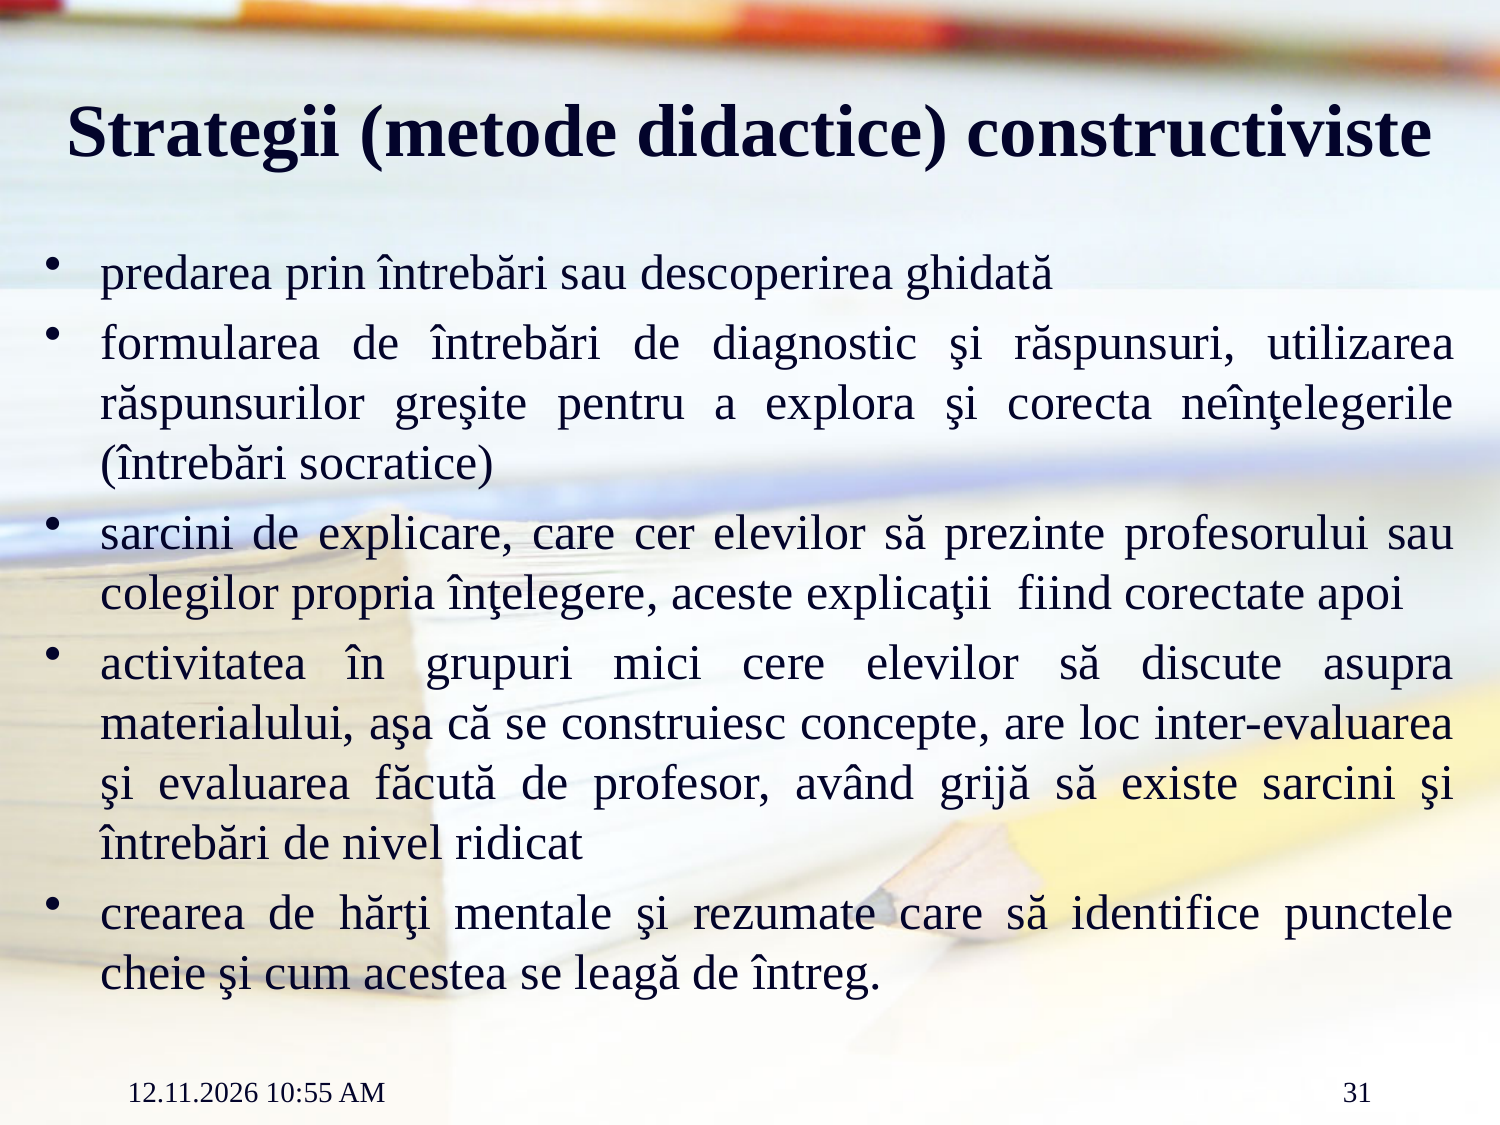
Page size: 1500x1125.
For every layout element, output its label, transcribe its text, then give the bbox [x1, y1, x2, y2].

list predarea prin întrebări sau descoperirea ghidată formularea de întrebări de diagnostic şi răspunsuri, utilizarea răspunsurilor greşite pentru a explora şi corecta neînţelegerile (întrebări socratice) sarcini de explicare, care cer elevilor să prezinte profesorului sau colegilor propria înţelegere, aceste explicaţii fiind corectate apoi activitatea în grupuri mici cere elevilor să discute asupra materialului, aşa că se construiesc concepte, are loc inter-evaluarea şi evaluarea făcută de profesor, având grijă să existe sarcini şi întrebări de nivel ridicat crearea de hărţi mentale şi rezumate care să identifice punctele cheie şi cum acestea se leagă de întreg. [29, 231, 1471, 1044]
picture [0, 0, 1500, 1125]
slide_number 31 [1074, 1065, 1388, 1114]
title Strategii (metode didactice) constructiviste [29, 32, 1471, 221]
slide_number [112, 1065, 426, 1114]
